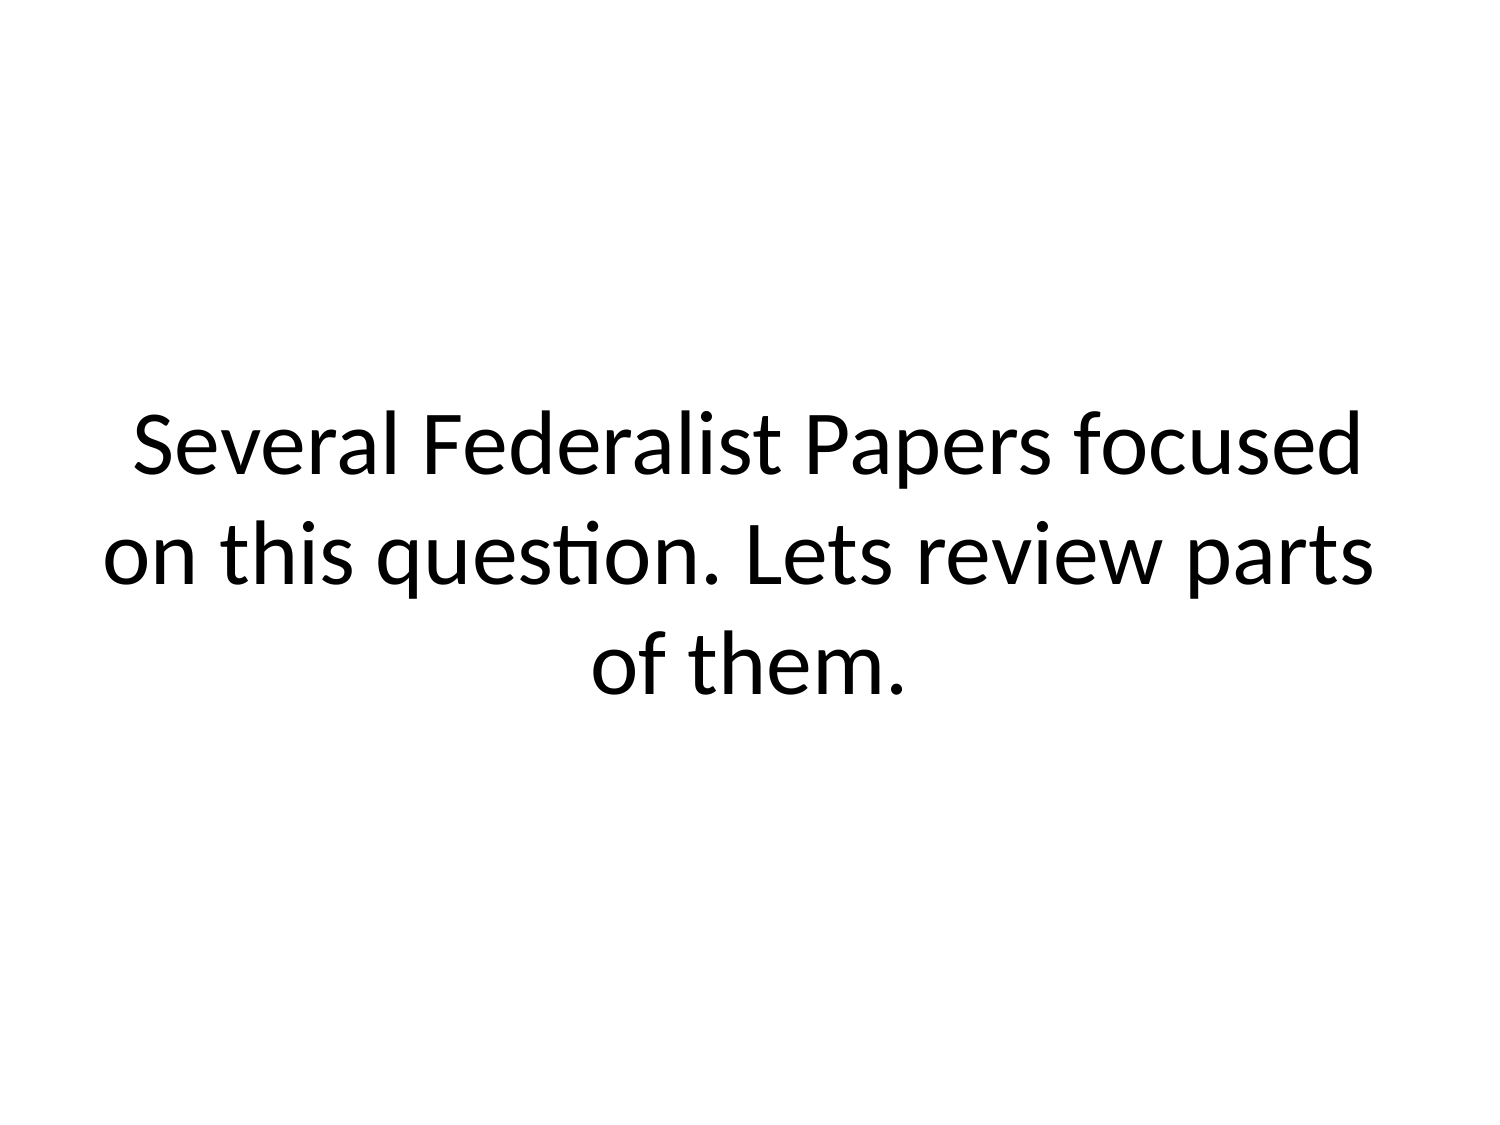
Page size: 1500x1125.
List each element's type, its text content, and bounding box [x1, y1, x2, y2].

title Several Federalist Papers focused on this question. Lets review parts of them. [74, 44, 1426, 1051]
